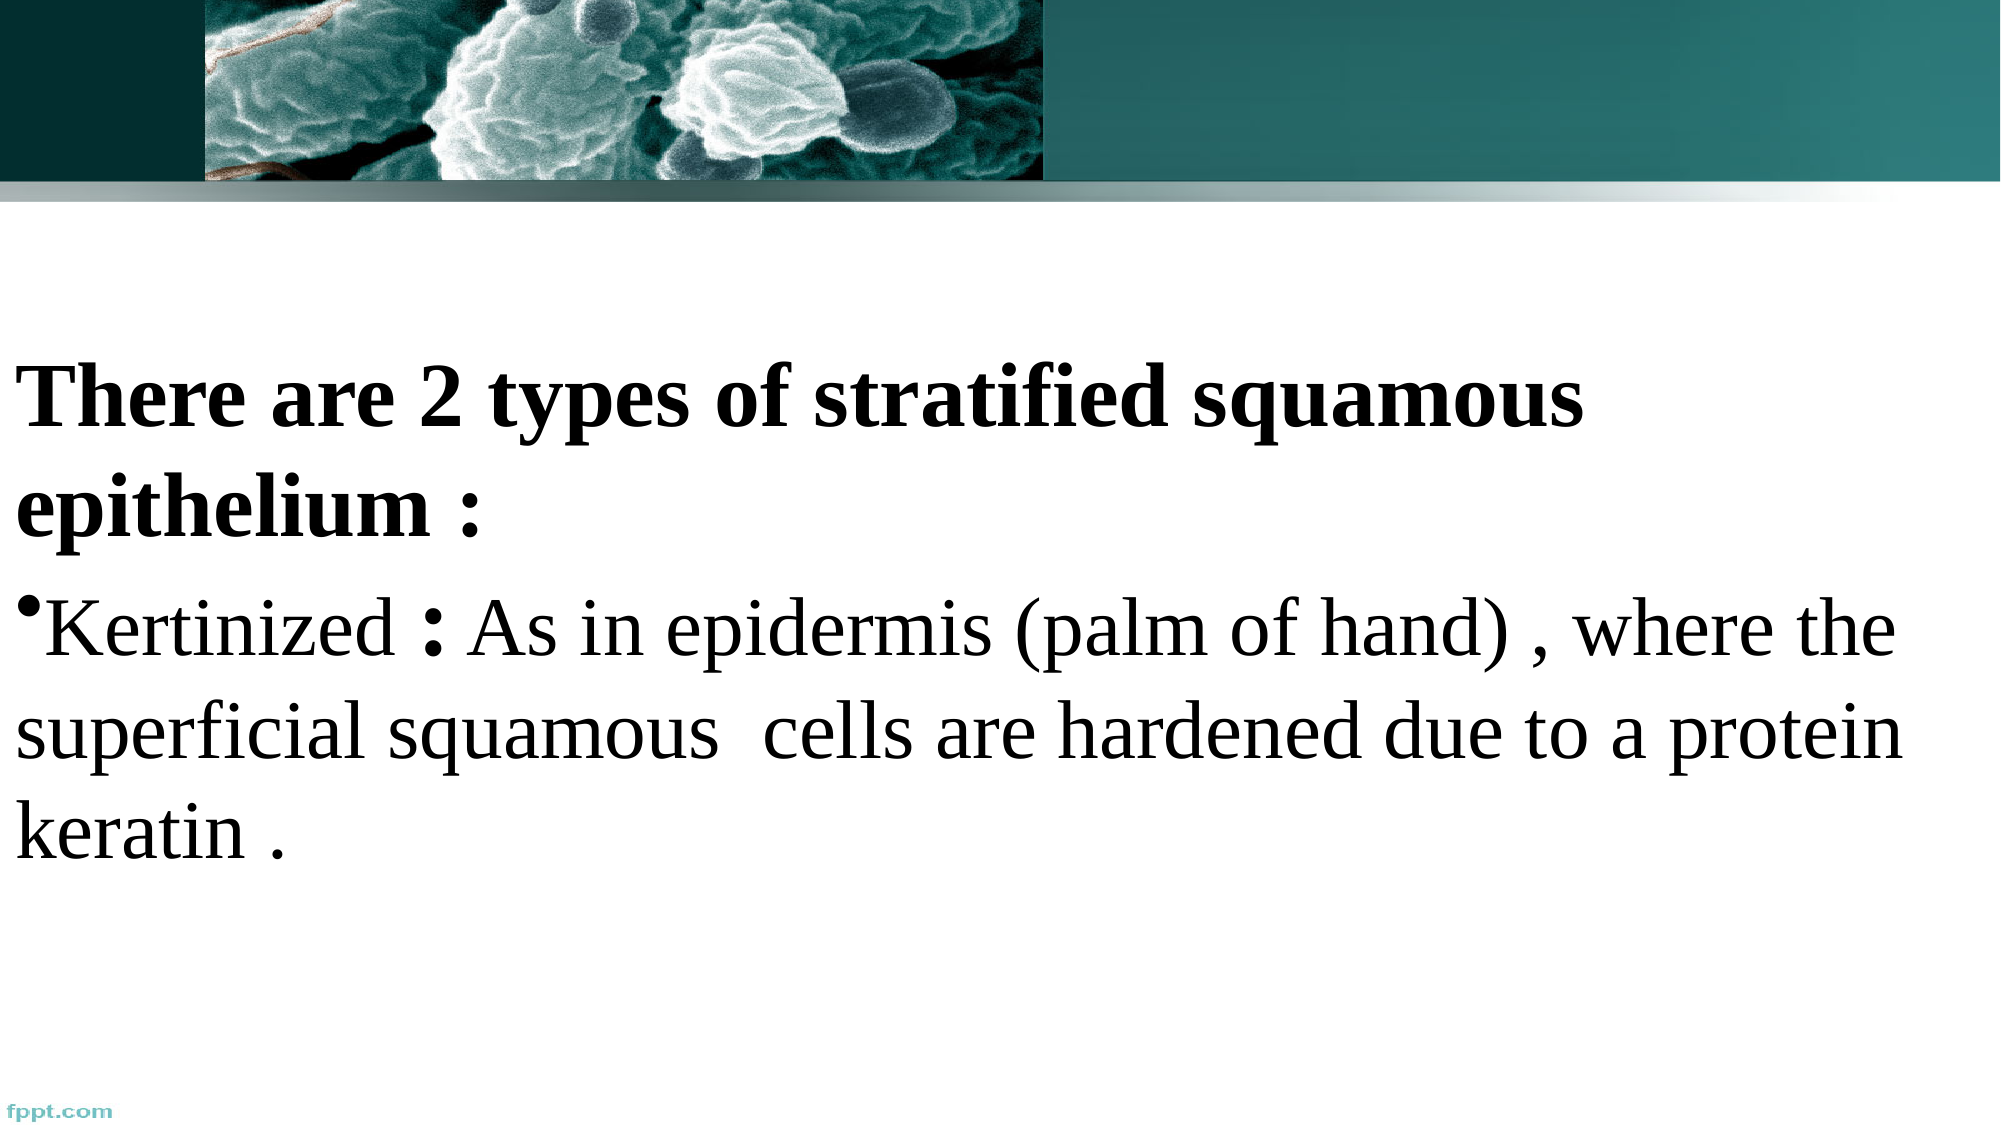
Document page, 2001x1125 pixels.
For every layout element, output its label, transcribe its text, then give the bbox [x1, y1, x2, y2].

text_box There are 2 types of stratified squamous epithelium : Kertinized : As in epidermis (palm of hand) , where the superficial squamous cells are hardened due to a protein keratin . [0, 677, 2000, 1125]
text_box There are 2 types of stratified squamous epithelium : Kertinized : As in epidermis (palm of hand) , where the superficial squamous cells are hardened due to a protein keratin . [0, 0, 2000, 354]
text_box There are 2 types of stratified squamous epithelium : Kertinized : As in epidermis (palm of hand) , where the superficial squamous cells are hardened due to a protein keratin . [0, 355, 2000, 676]
